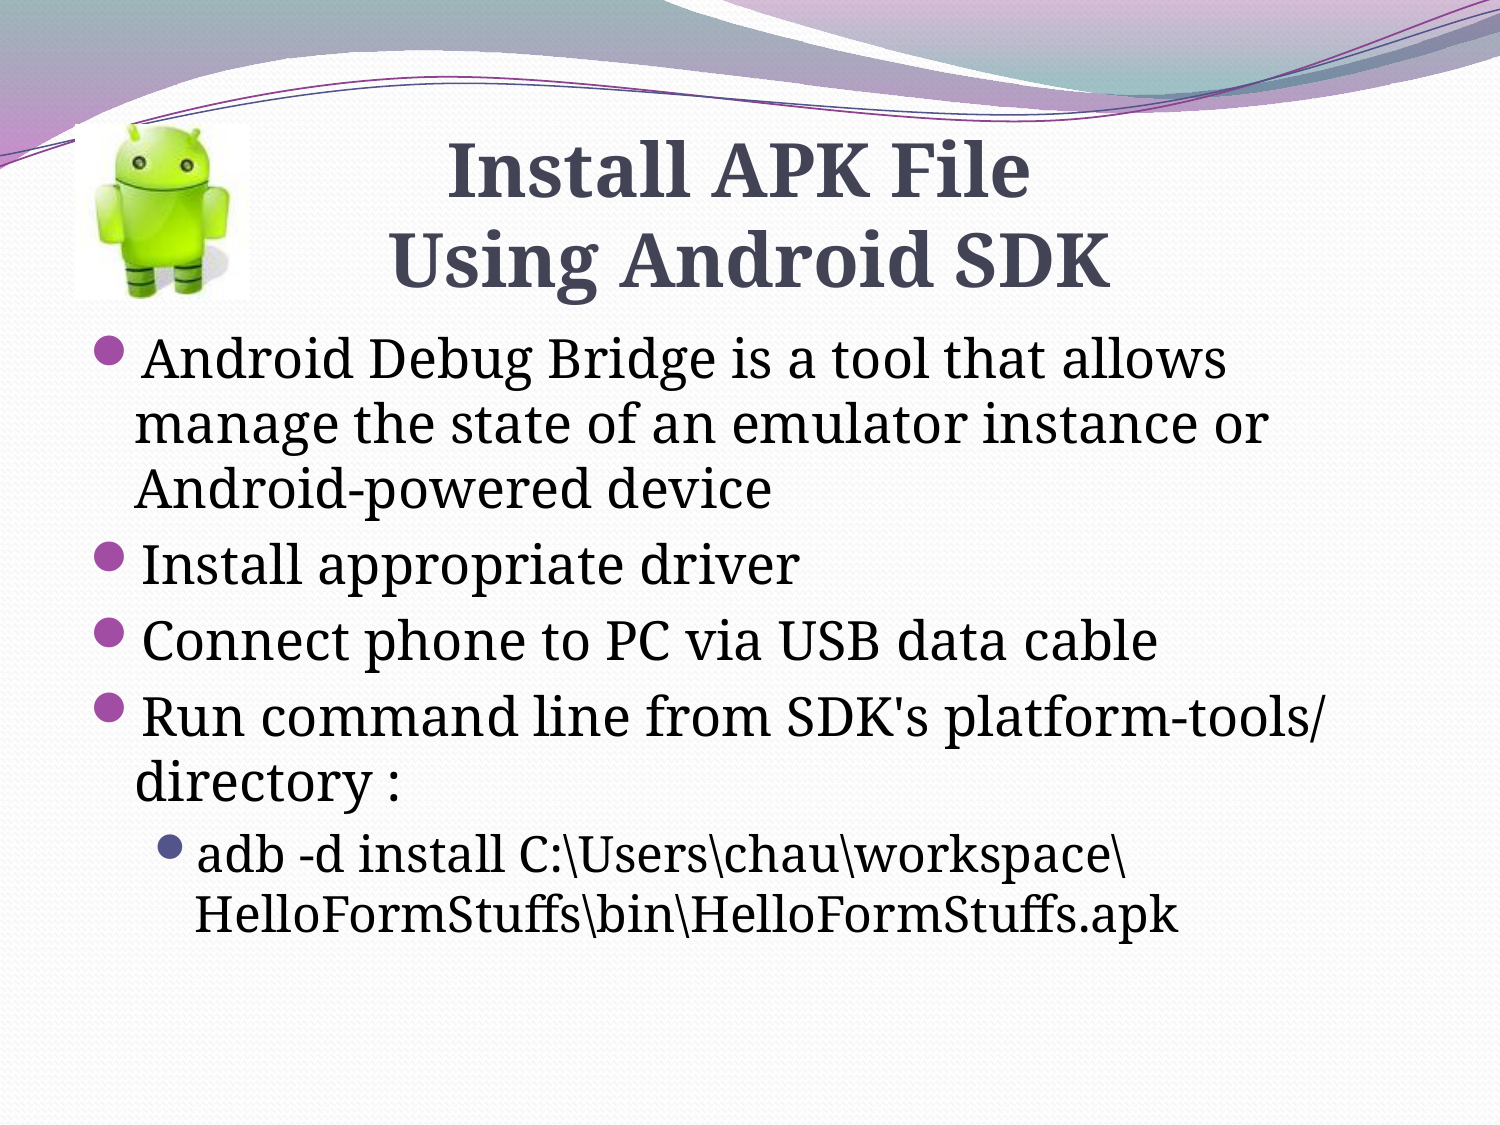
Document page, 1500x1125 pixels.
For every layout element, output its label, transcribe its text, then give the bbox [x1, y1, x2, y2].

title Install APK File Using Android SDK [75, 115, 1425, 303]
list Android Debug Bridge is a tool that allows manage the state of an emulator instance or Android-powered device Install appropriate driver Connect phone to PC via USB data cable Run command line from SDK's platform-tools/ directory : adb -d install C:\Users\chau\workspace\HelloFormStuffs\bin\HelloFormStuffs.apk [75, 317, 1425, 1038]
